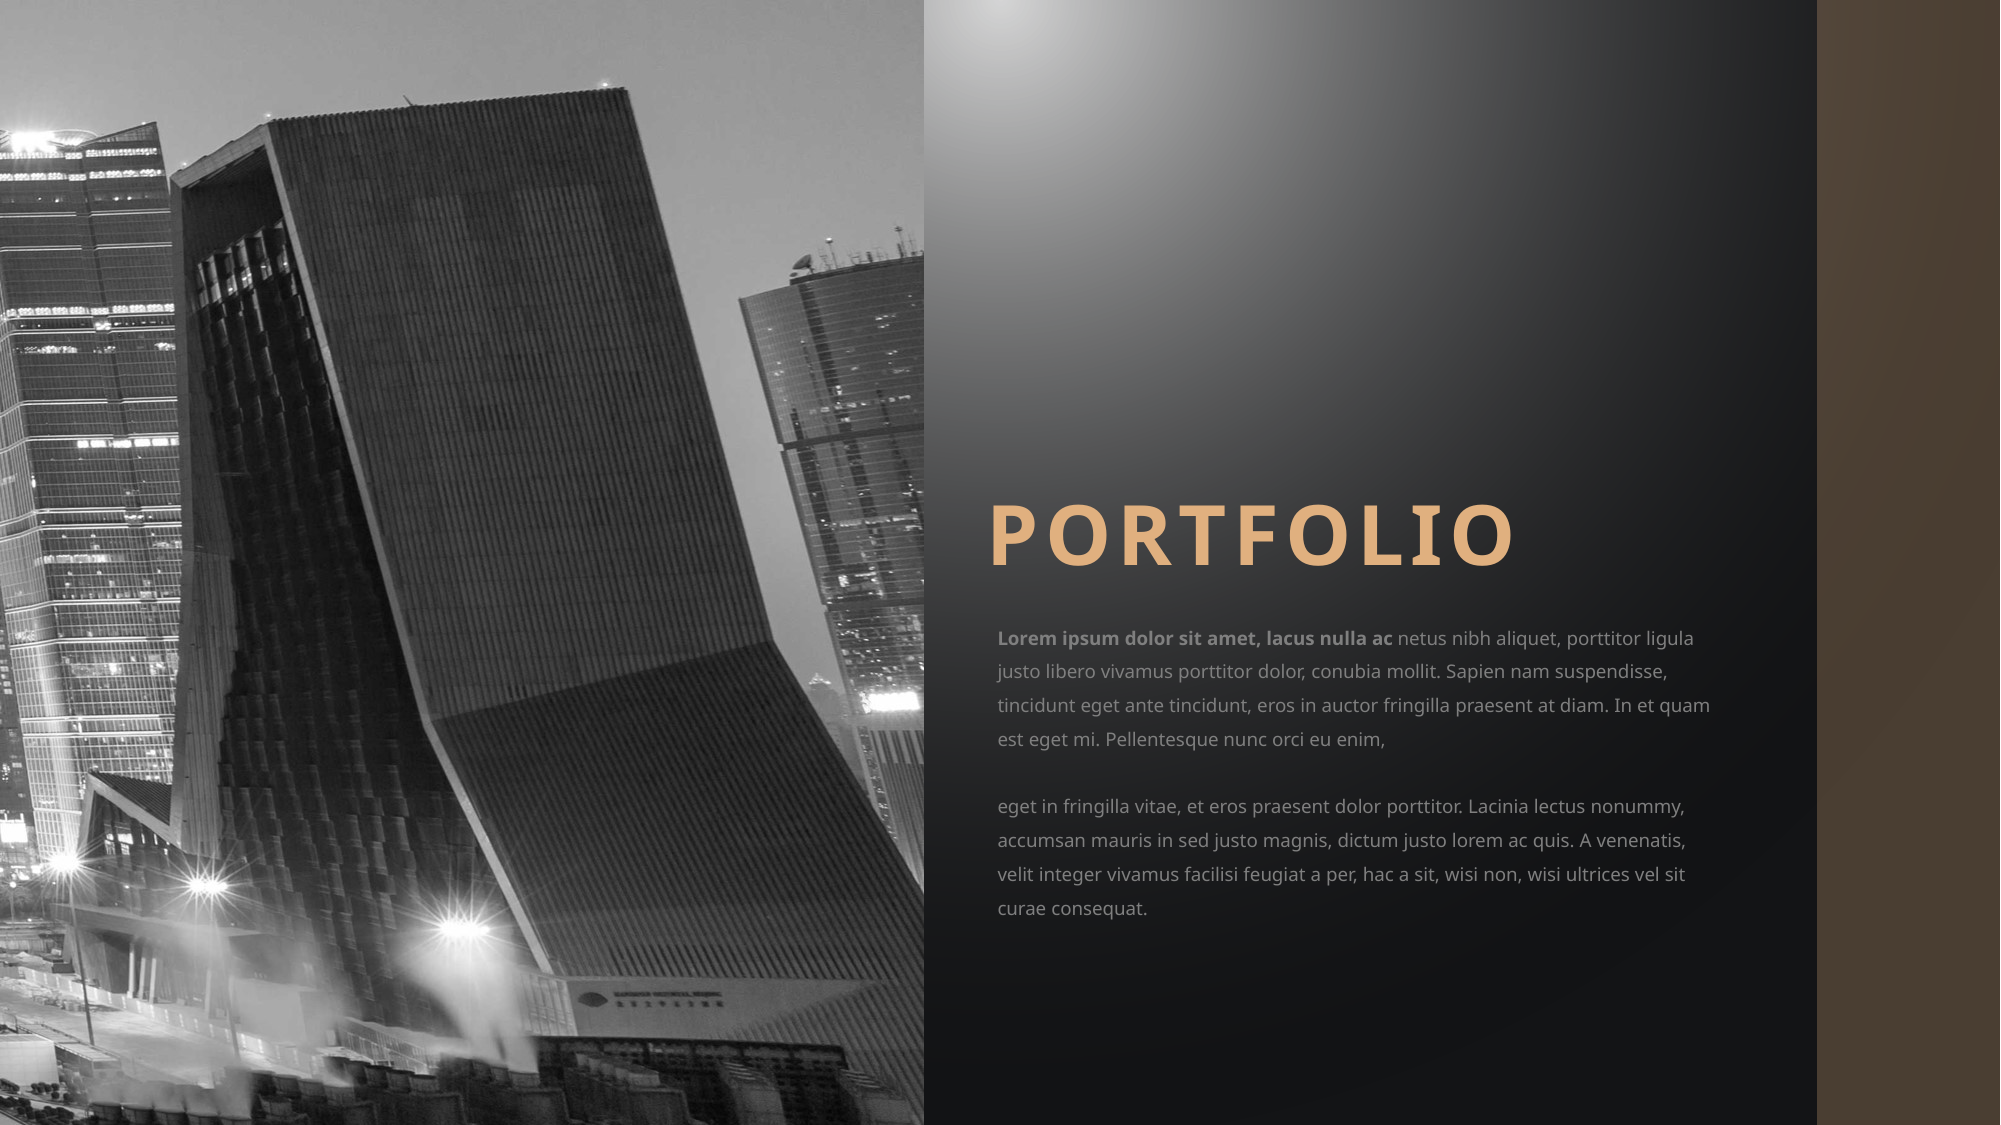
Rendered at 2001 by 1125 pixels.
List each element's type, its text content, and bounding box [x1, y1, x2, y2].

text_box [1816, 0, 2000, 1125]
picture [0, 0, 924, 1125]
text_box Lorem ipsum dolor sit amet, lacus nulla ac netus nibh aliquet, porttitor ligula justo libero vivamus porttitor dolor, conubia mollit. Sapien nam suspendisse, tincidunt eget ante tincidunt, eros in auctor fringilla praesent at diam. In et quam est eget mi. Pellentesque nunc orci eu enim, eget in fringilla vitae, et eros praesent dolor porttitor. Lacinia lectus nonummy, accumsan mauris in sed justo magnis, dictum justo lorem ac quis. A venenatis, velit integer vivamus facilisi feugiat a per, hac a sit, wisi non, wisi ultrices vel sit curae consequat. [982, 607, 1734, 927]
text_box PORTFOLIO [971, 486, 1585, 589]
